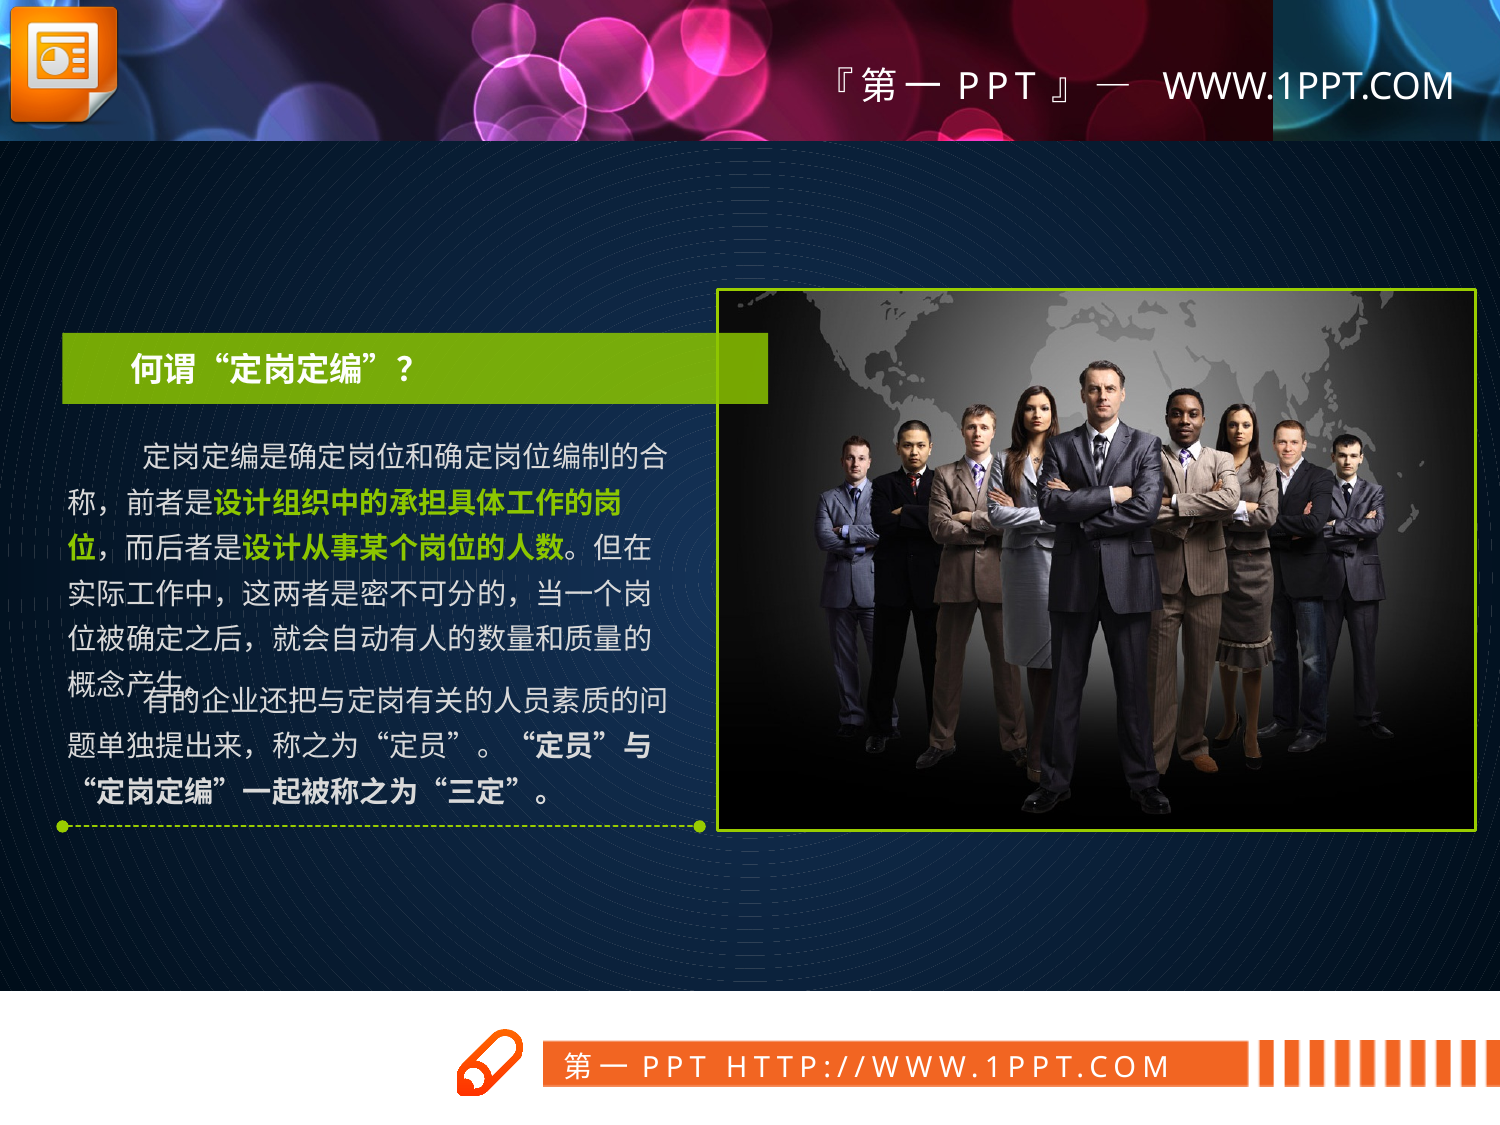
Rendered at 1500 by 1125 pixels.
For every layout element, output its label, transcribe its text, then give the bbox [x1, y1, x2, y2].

picture [0, 0, 1500, 141]
text_box 有的企业还把与定岗有关的人员素质的问题单独提出来，称之为“定员”。“定员”与“定岗定编”一起被称之为“三定”。 [52, 664, 690, 816]
text_box 何谓“定岗定编”？ [62, 332, 713, 404]
text_box 定岗定编是确定岗位和确定岗位编制的合称，前者是设计组织中的承担具体工作的岗位，而后者是设计从事某个岗位的人数。但在实际工作中，这两者是密不可分的，当一个岗位被确定之后，就会自动有人的数量和质量的概念产生。 [52, 420, 690, 664]
picture [543, 1040, 1500, 1087]
picture [718, 290, 1475, 830]
